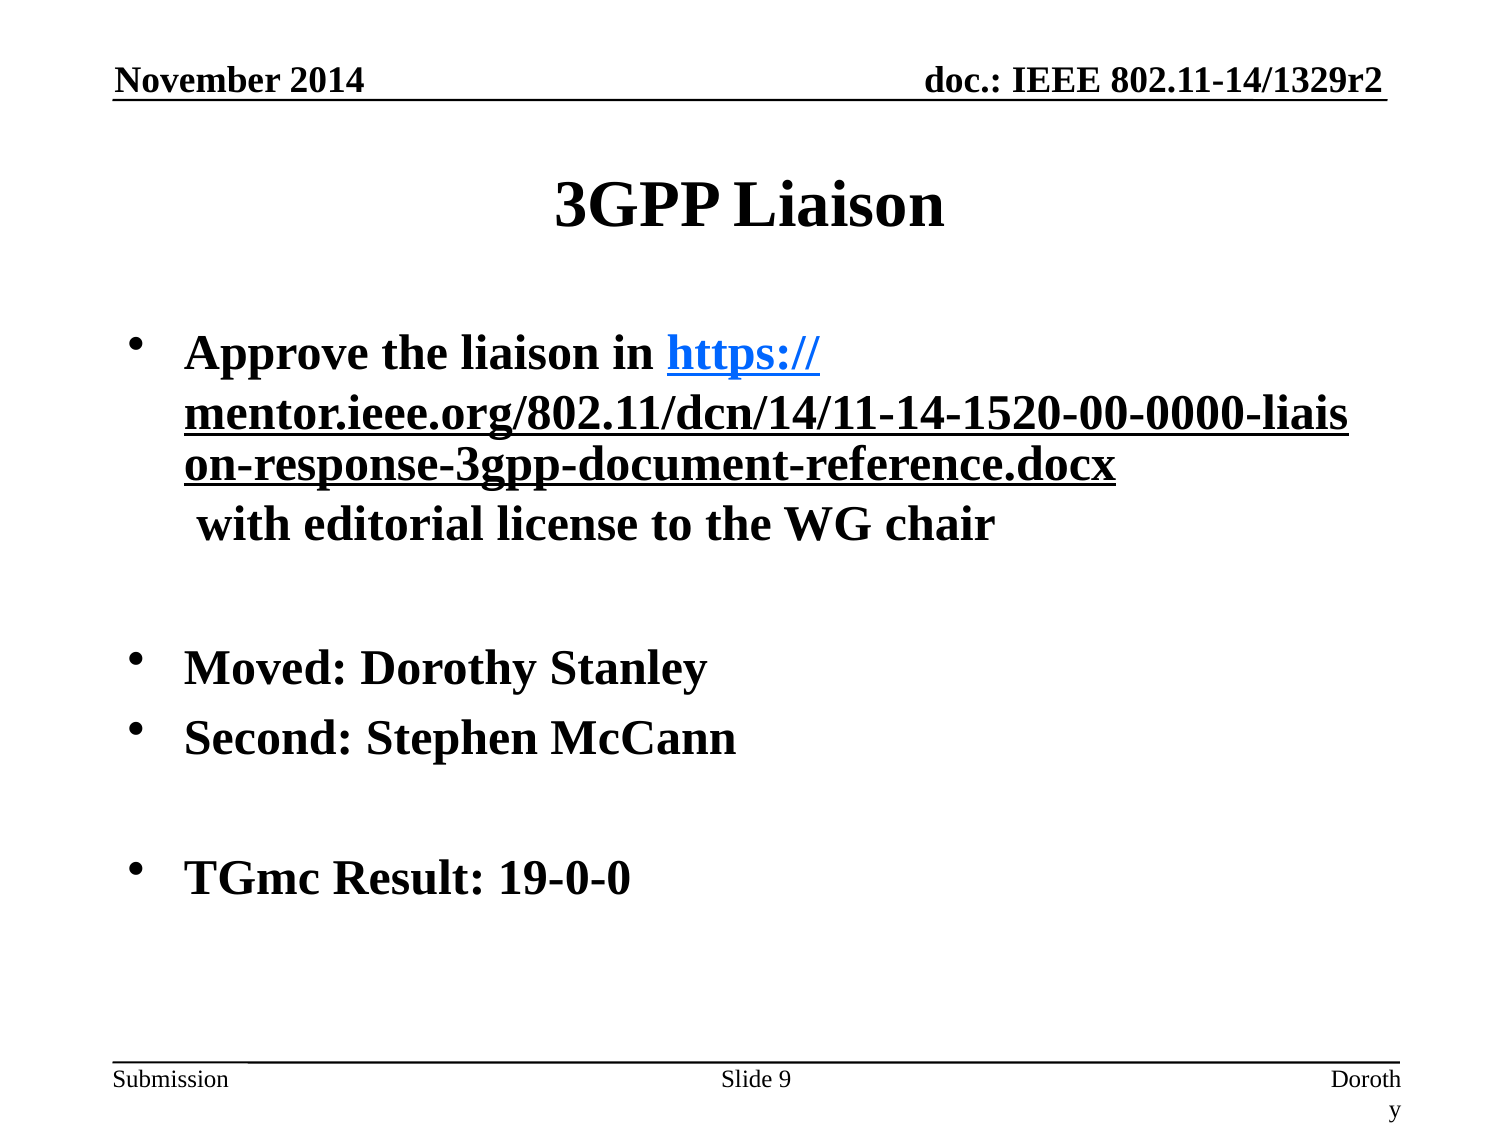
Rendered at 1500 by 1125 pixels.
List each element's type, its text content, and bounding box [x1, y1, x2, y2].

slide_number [114, 54, 374, 101]
title 3GPP Liaison [112, 112, 1388, 288]
slide_number Slide 9 [712, 1061, 800, 1093]
footer Dorothy Stanley, Aruba Networks [1324, 1061, 1402, 1093]
list Approve the liaison in https://mentor.ieee.org/802.11/dcn/14/11-14-1520-00-0000-liaison-response-3gpp-document-reference.docx with editorial license to the WG chair Moved: Dorothy Stanley Second: Stephen McCann TGmc Result: 19-0-0 [112, 312, 1388, 888]
